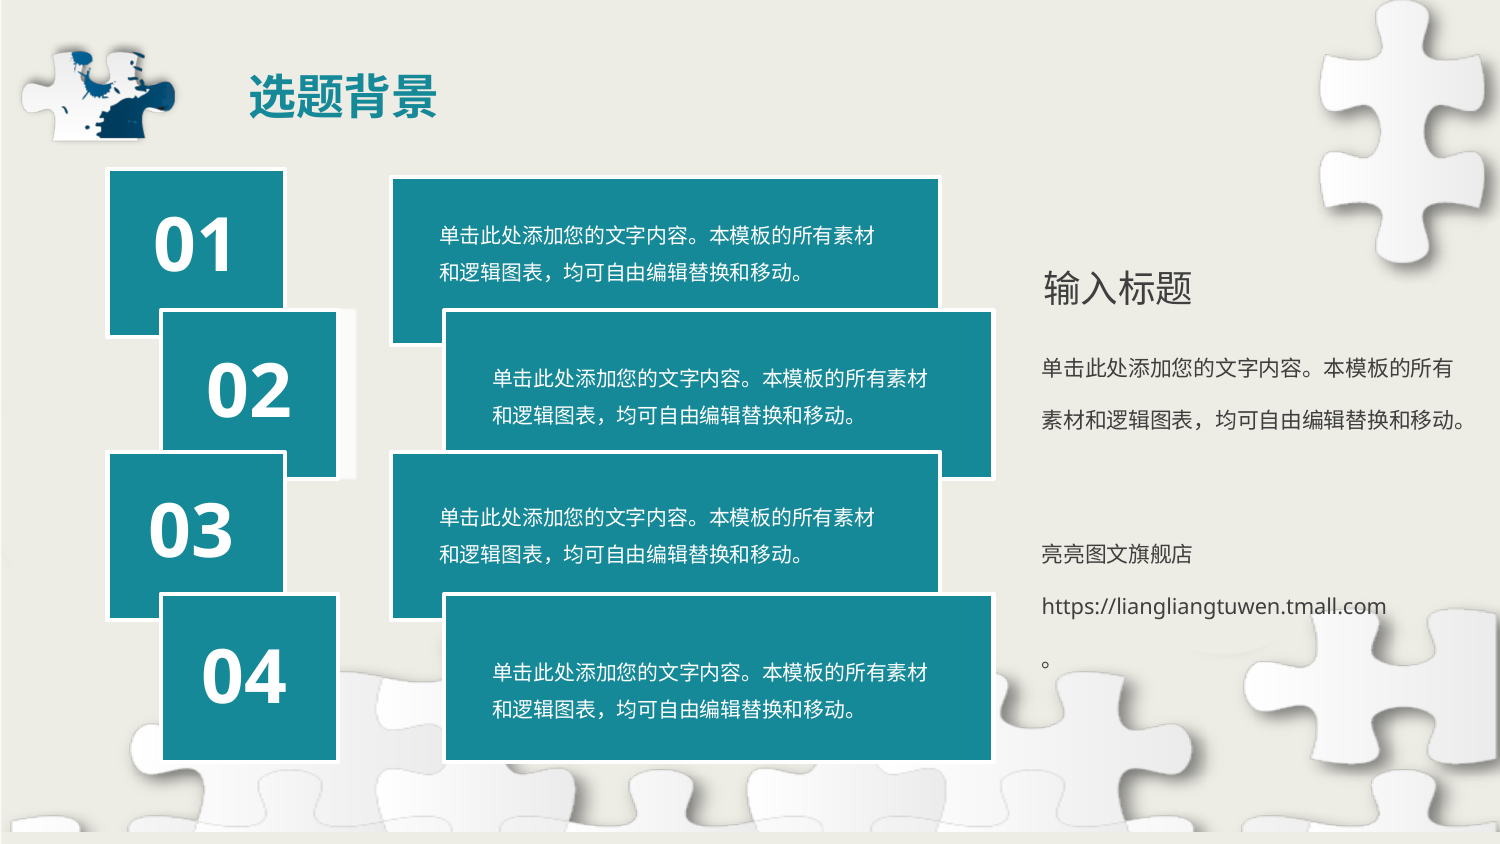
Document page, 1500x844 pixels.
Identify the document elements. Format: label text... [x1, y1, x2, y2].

text_box 亮亮图文旗舰店 https://liangliangtuwen.tmall.com 。 [1026, 506, 1475, 679]
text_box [443, 310, 994, 479]
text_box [390, 176, 941, 346]
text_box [390, 451, 941, 621]
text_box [160, 593, 339, 763]
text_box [107, 168, 285, 338]
text_box 输入标题 [1028, 257, 1209, 318]
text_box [107, 451, 285, 621]
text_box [443, 593, 994, 763]
picture [0, 0, 1500, 844]
text_box 选题背景 [183, 59, 505, 133]
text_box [160, 310, 339, 479]
text_box 单击此处添加您的文字内容。本模板的所有素材和逻辑图表，均可自由编辑替换和移动。 [1026, 320, 1475, 441]
